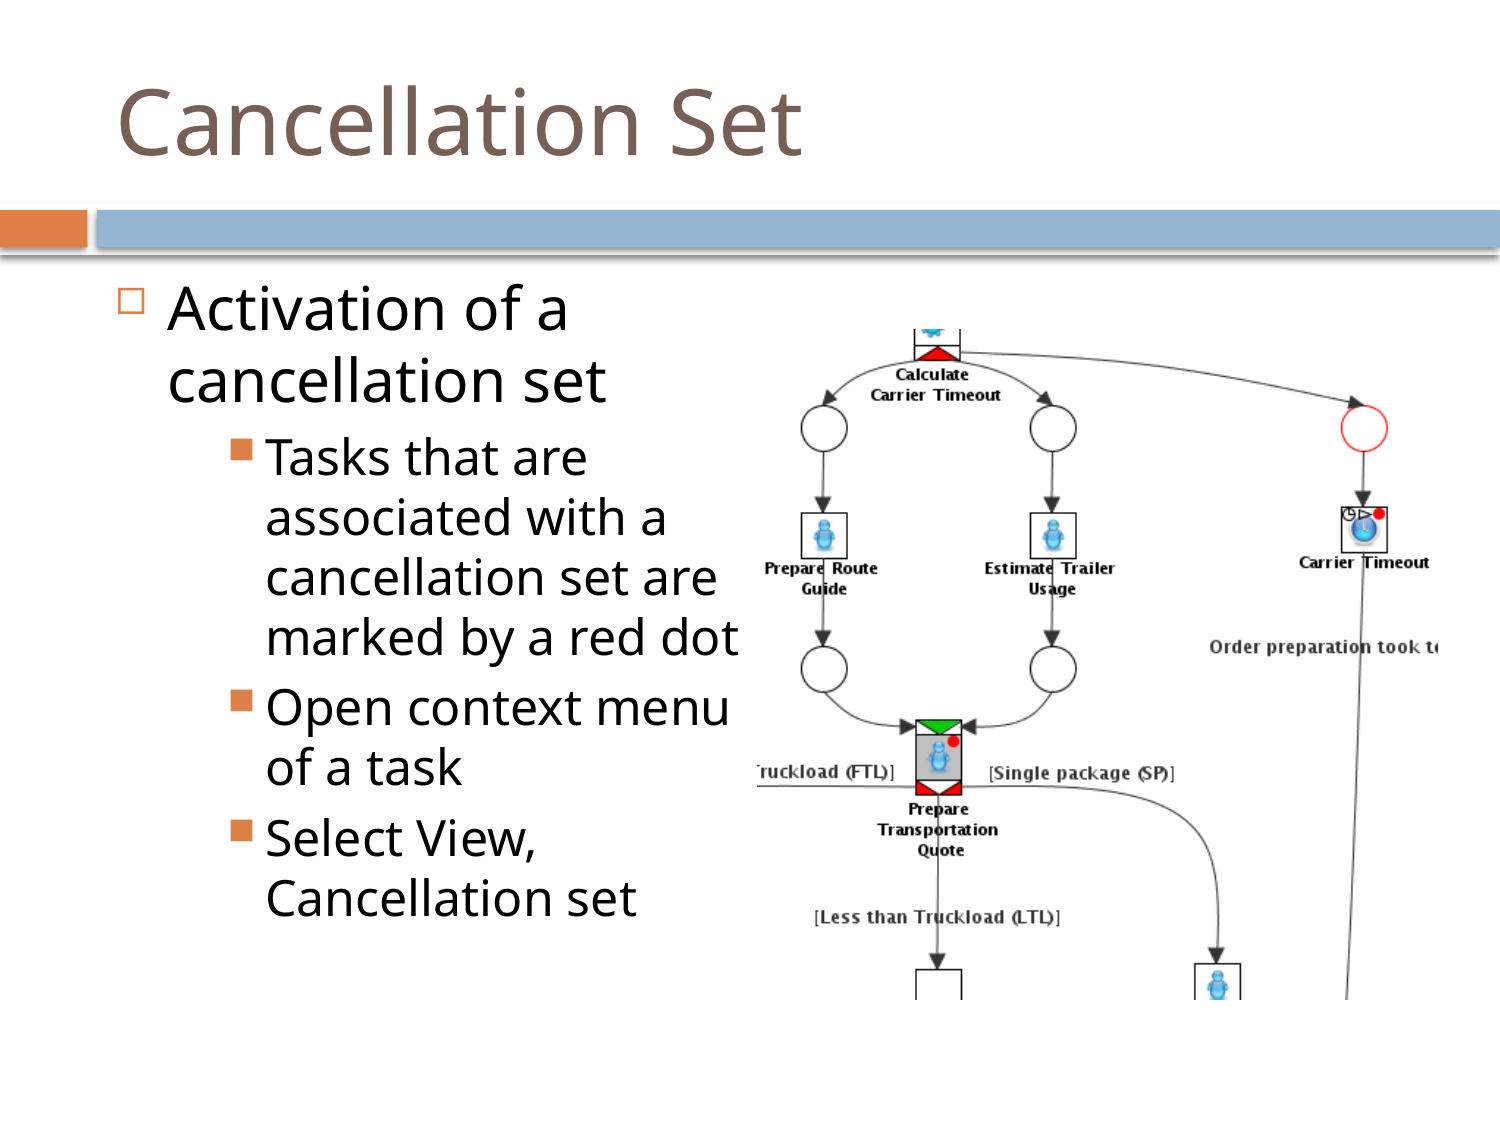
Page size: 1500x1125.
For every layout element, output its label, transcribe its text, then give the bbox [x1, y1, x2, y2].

picture [757, 328, 1439, 1001]
title Cancellation Set [100, 37, 1438, 200]
list Activation of a cancellation set Tasks that are associated with a cancellation set are marked by a red dot Open context menu of a task Select View, Cancellation set [100, 262, 758, 1000]
